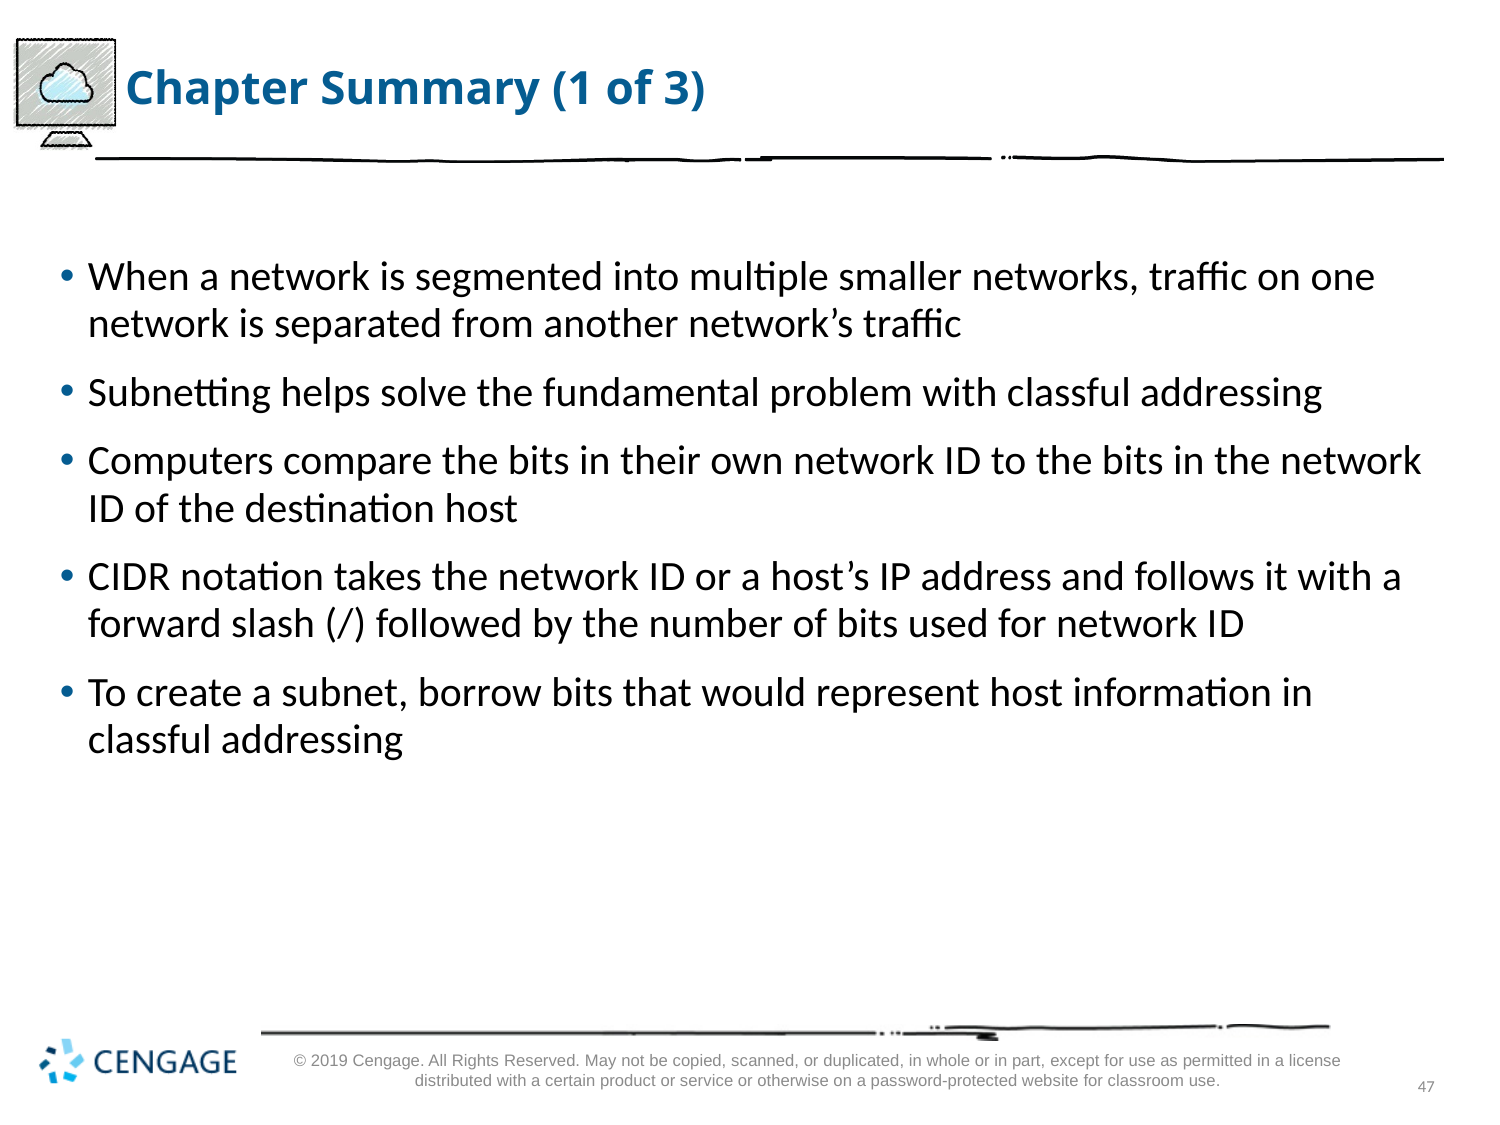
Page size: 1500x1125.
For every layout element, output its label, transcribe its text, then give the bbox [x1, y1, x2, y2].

picture [19, 1025, 249, 1096]
footer © 2019 Cengage. All Rights Reserved. May not be copied, scanned, or duplicated, in whole or in part, except for use as permitted in a license distributed with a certain product or service or otherwise on a password-protected website for classroom use. [262, 1050, 1375, 1091]
picture [13, 36, 117, 151]
title Chapter Summary (1 of 3) [125, 66, 1442, 116]
list When a network is segmented into multiple smaller networks, traffic on one network is separated from another network’s traffic Subnetting helps solve the fundamental problem with classful addressing Computers compare the bits in their own network I D to the bits in the network I D of the destination host C I D R notation takes the network I D or a host’s IP address and follows it with a forward slash (/) followed by the number of bits used for network I D To create a subnet, borrow bits that would represent host information in classful addressing [59, 252, 1441, 786]
picture [95, 155, 1444, 163]
picture [261, 1024, 1331, 1041]
